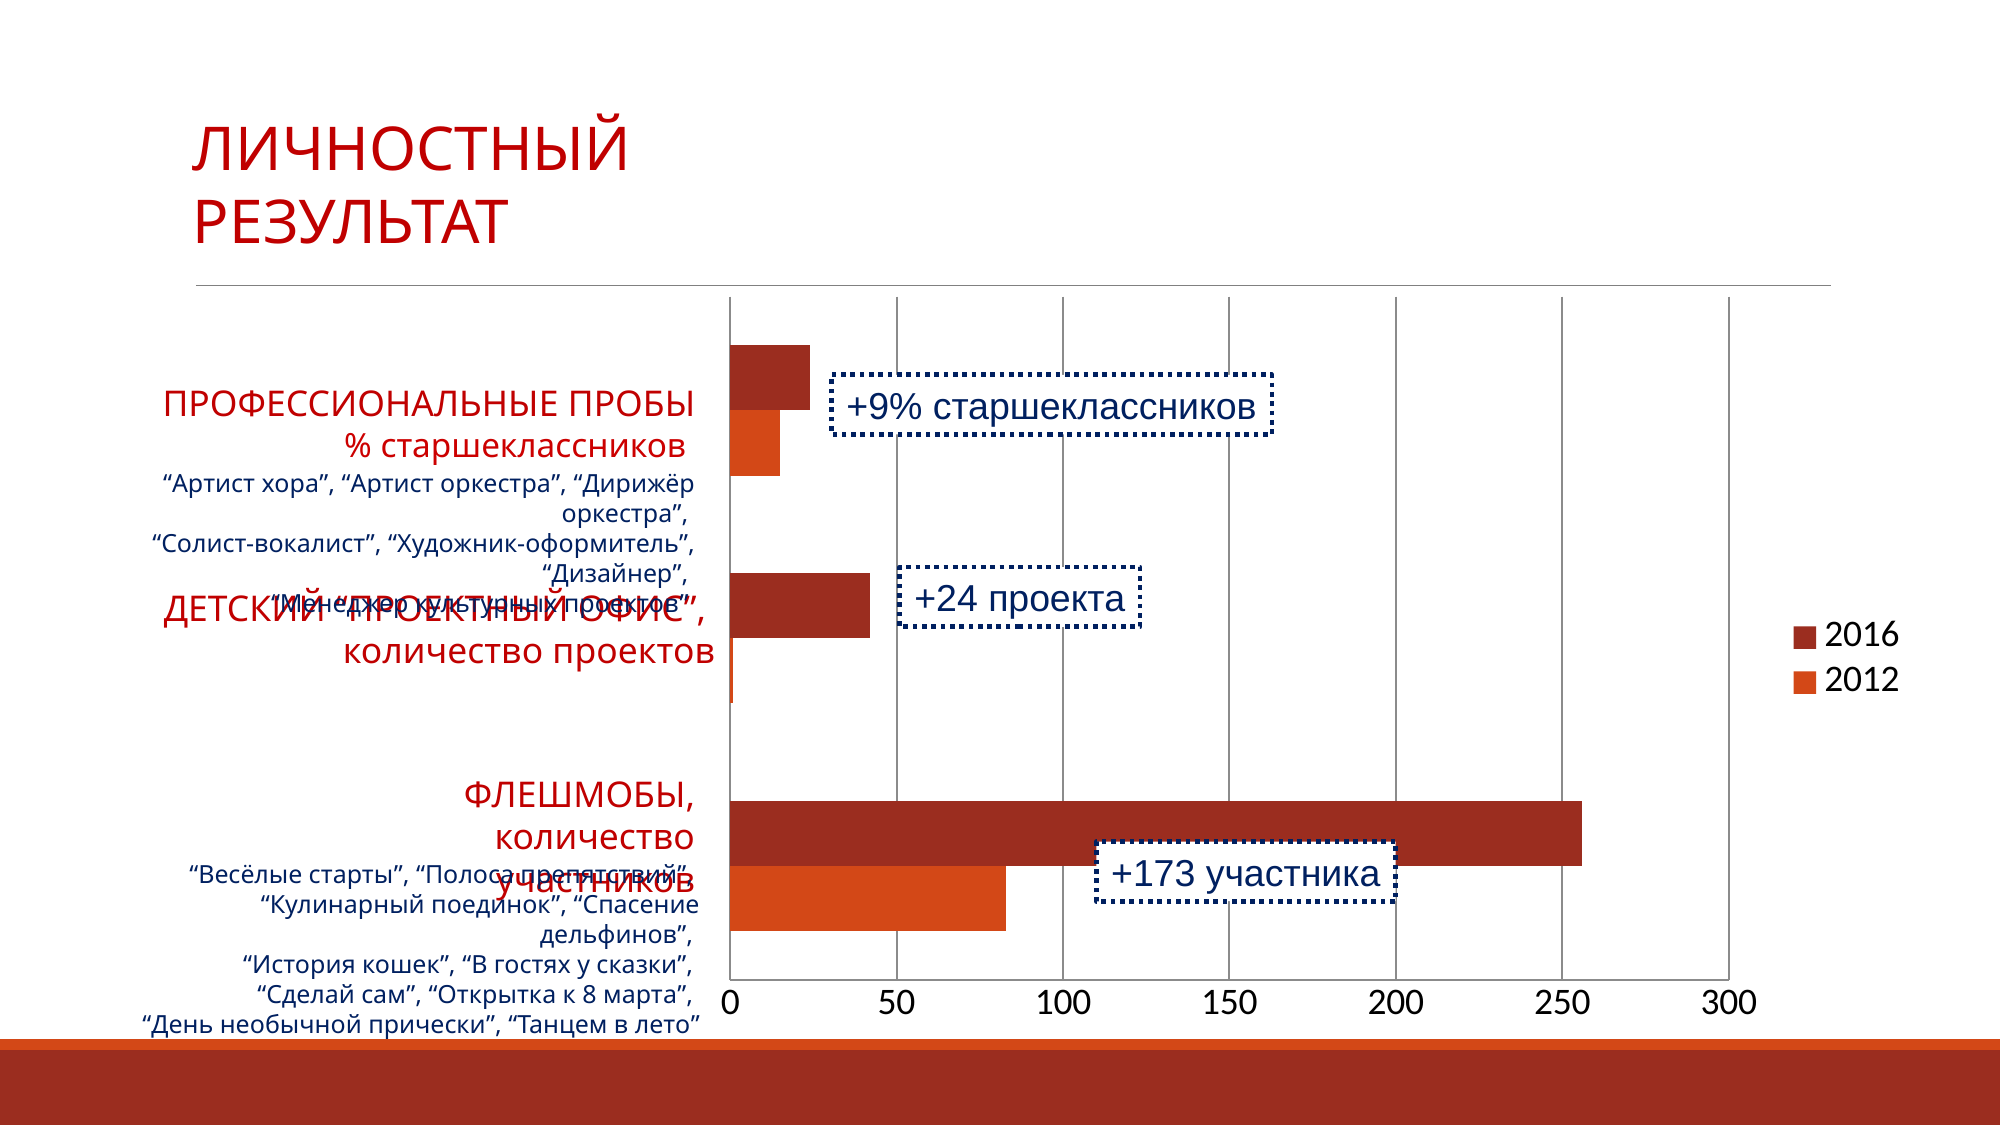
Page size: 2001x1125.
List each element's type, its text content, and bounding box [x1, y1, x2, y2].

text_box ПРОФЕССИОНАЛЬНЫЕ ПРОБЫ % старшеклассников [53, 373, 692, 459]
chart [695, 280, 1925, 1040]
text_box “Весёлые старты”, “Полоса препятствий”, “Кулинарный поединок”, “Спасение дельфинов”, “История кошек”, “В гостях у сказки”, “Сделай сам”, “Открытка к 8 марта”, “День необычной прически”, “Танцем в лето” [96, 851, 696, 1046]
text_box ДЕТСКИЙ “ПРОЕКТНЫЙ ОФИС”, количество проектов [148, 625, 692, 678]
text_box “Артист хора”, “Артист оркестра”, “Дирижёр оркестра”, “Солист-вокалист”, “Художник-оформитель”, “Дизайнер”, “Менеджер культурных проектов” [40, 459, 692, 625]
text_box ФЛЕШМОБЫ, количество участников [315, 764, 692, 851]
text_box ЛИЧНОСТНЫЙ РЕЗУЛЬТАТ [178, 102, 891, 263]
